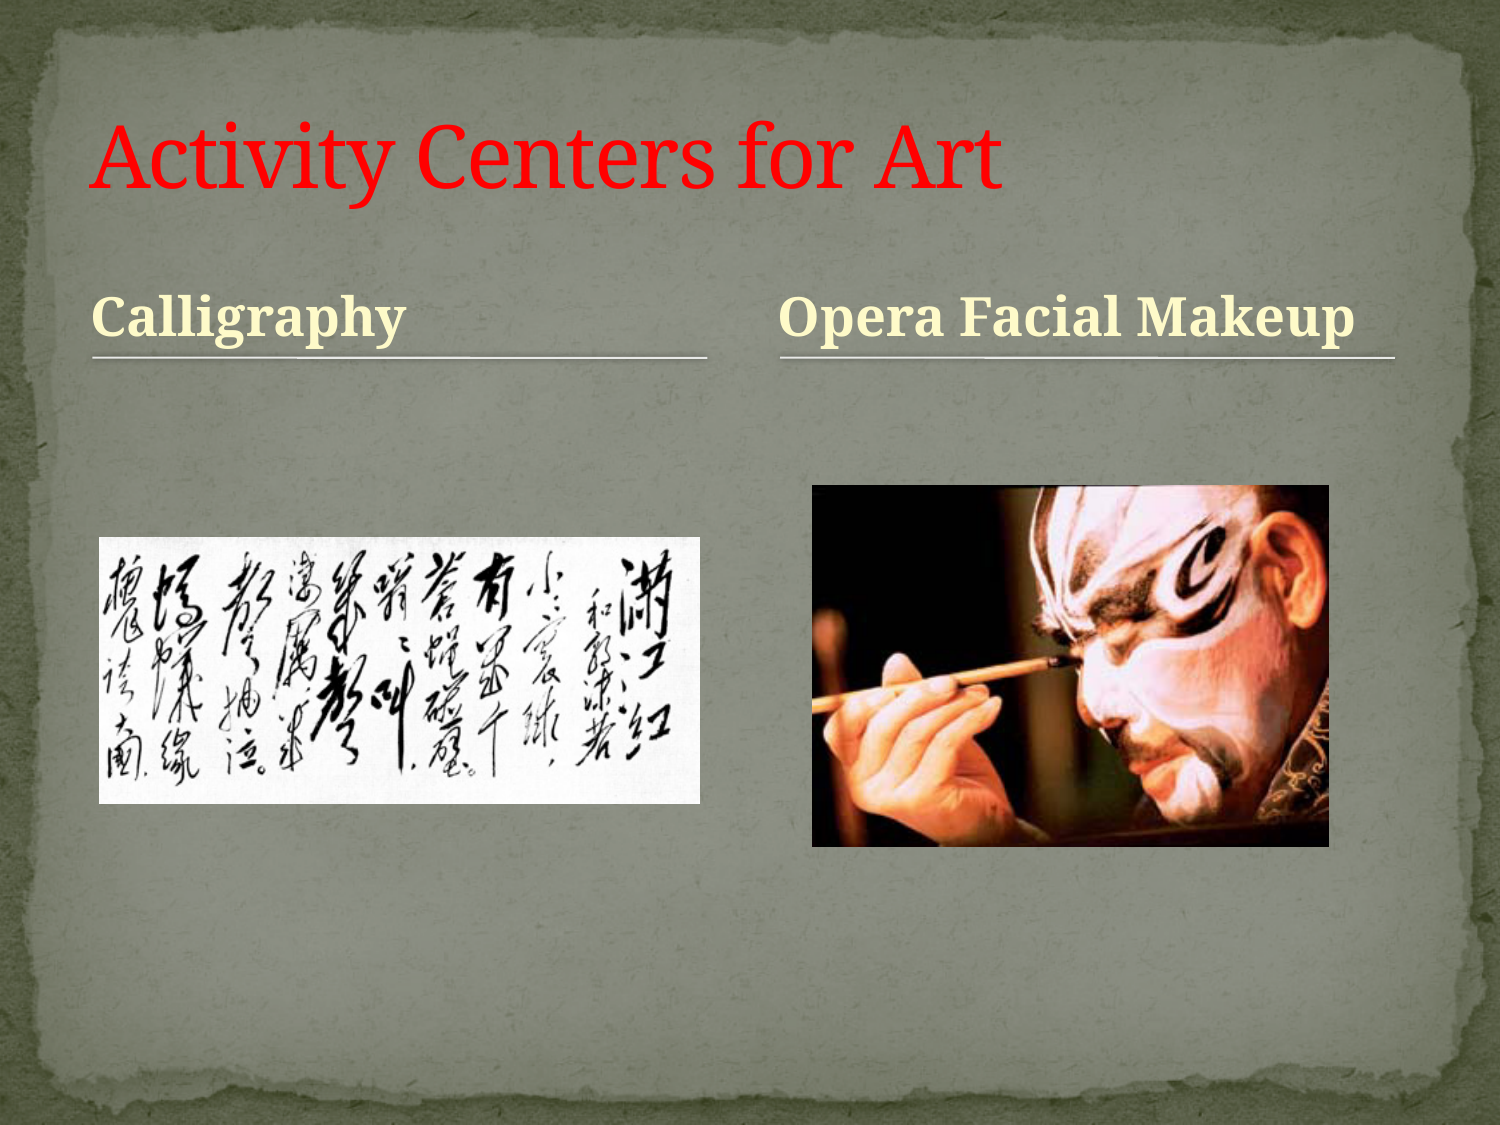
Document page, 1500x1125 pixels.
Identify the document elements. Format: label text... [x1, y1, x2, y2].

list Opera Facial Makeup [760, 228, 1427, 357]
list Calligraphy [73, 228, 740, 357]
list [815, 487, 1328, 846]
title Activity Centers for Art [74, 25, 1425, 213]
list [101, 539, 699, 803]
